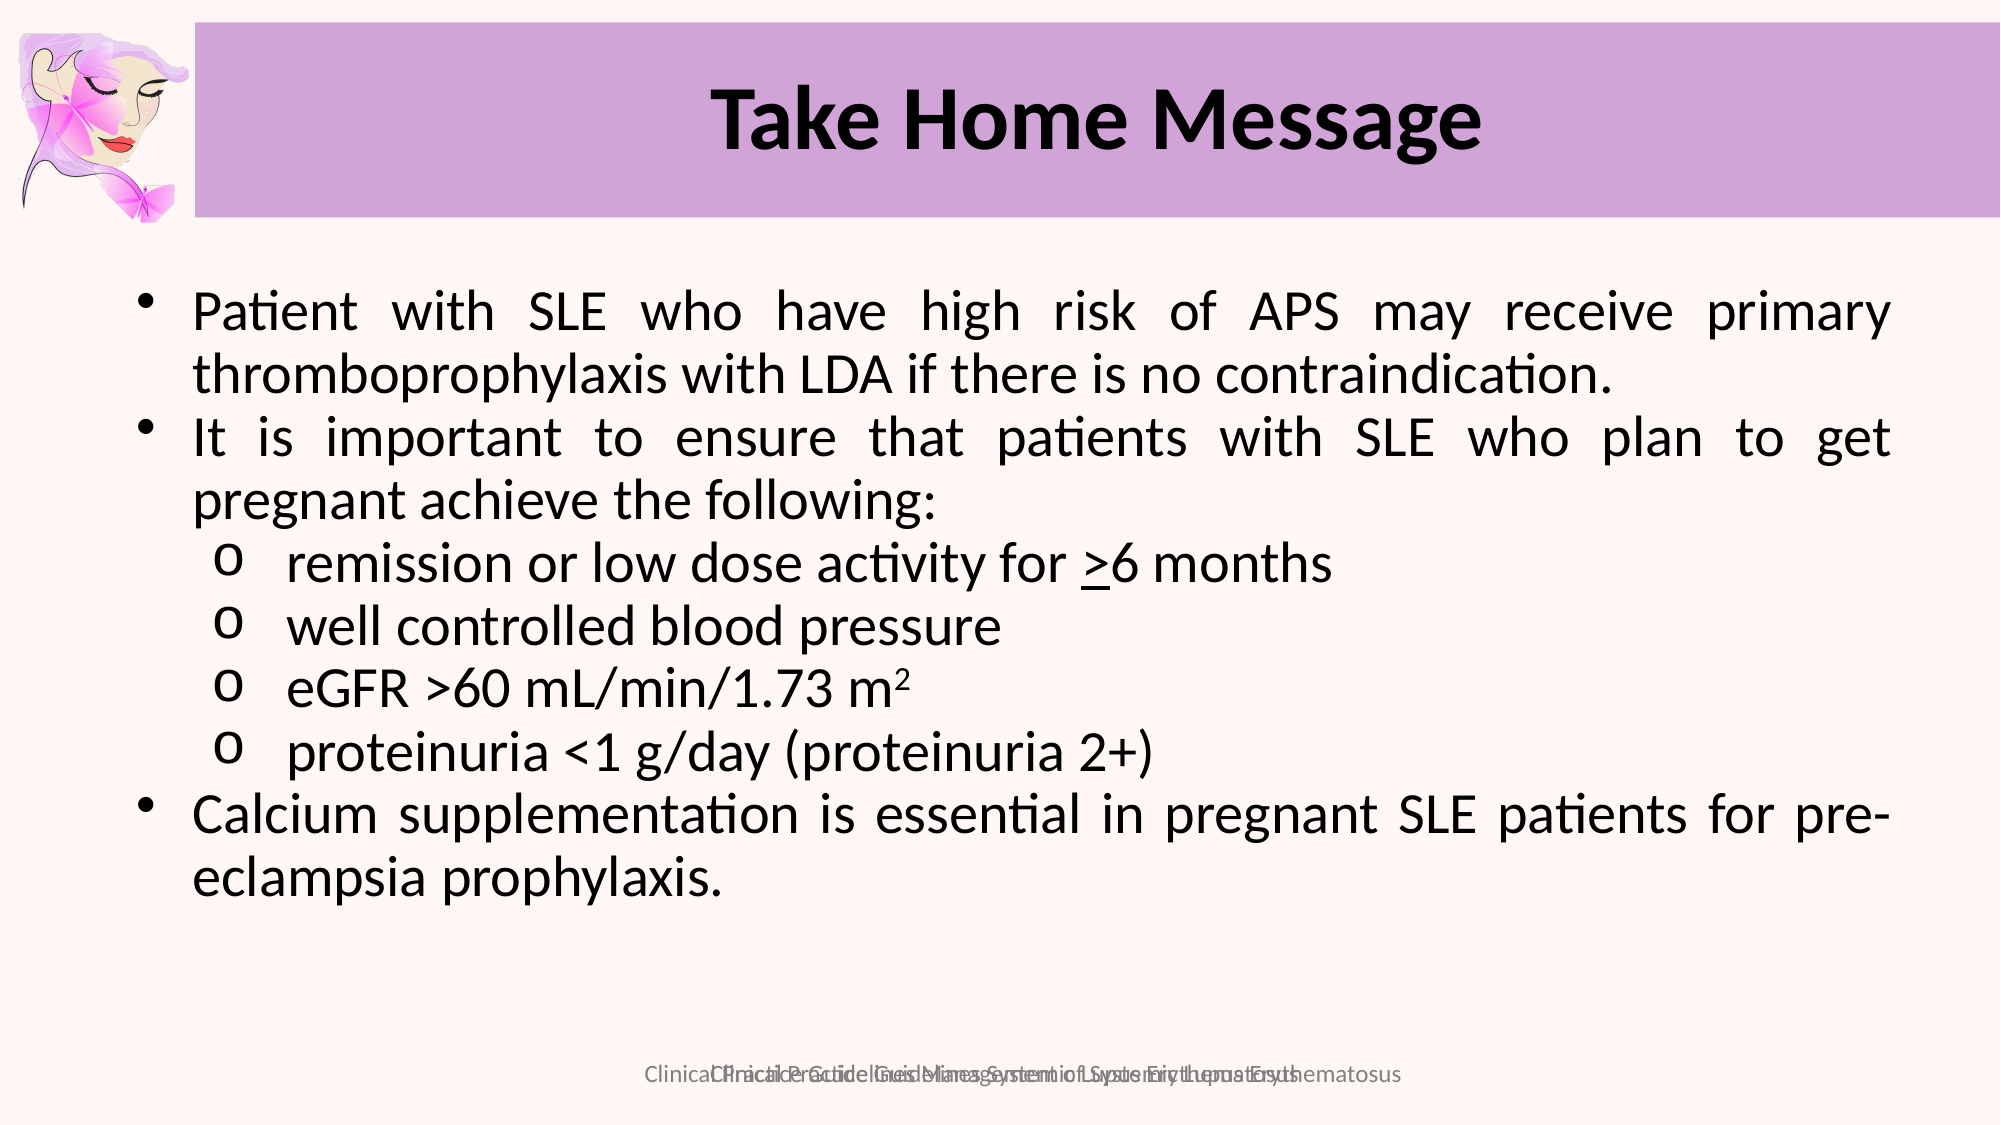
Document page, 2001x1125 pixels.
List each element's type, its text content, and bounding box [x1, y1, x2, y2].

footer Clinical Practice Guidelines Systemic Lupus Erythematosus [573, 1042, 1437, 1103]
text_box Patient with SLE who have high risk of APS may receive primary thromboprophylaxis with LDA if there is no contraindication. It is important to ensure that patients with SLE who plan to get pregnant achieve the following: remission or low dose activity for >6 months well controlled blood pressure eGFR >60 mL/min/1.73 m2 proteinuria <1 g/day (proteinuria 2+) Calcium supplementation is essential in pregnant SLE patients for pre-eclampsia prophylaxis. [102, 272, 1908, 917]
title Take Home Message [195, 22, 2000, 218]
picture [0, 10, 210, 248]
